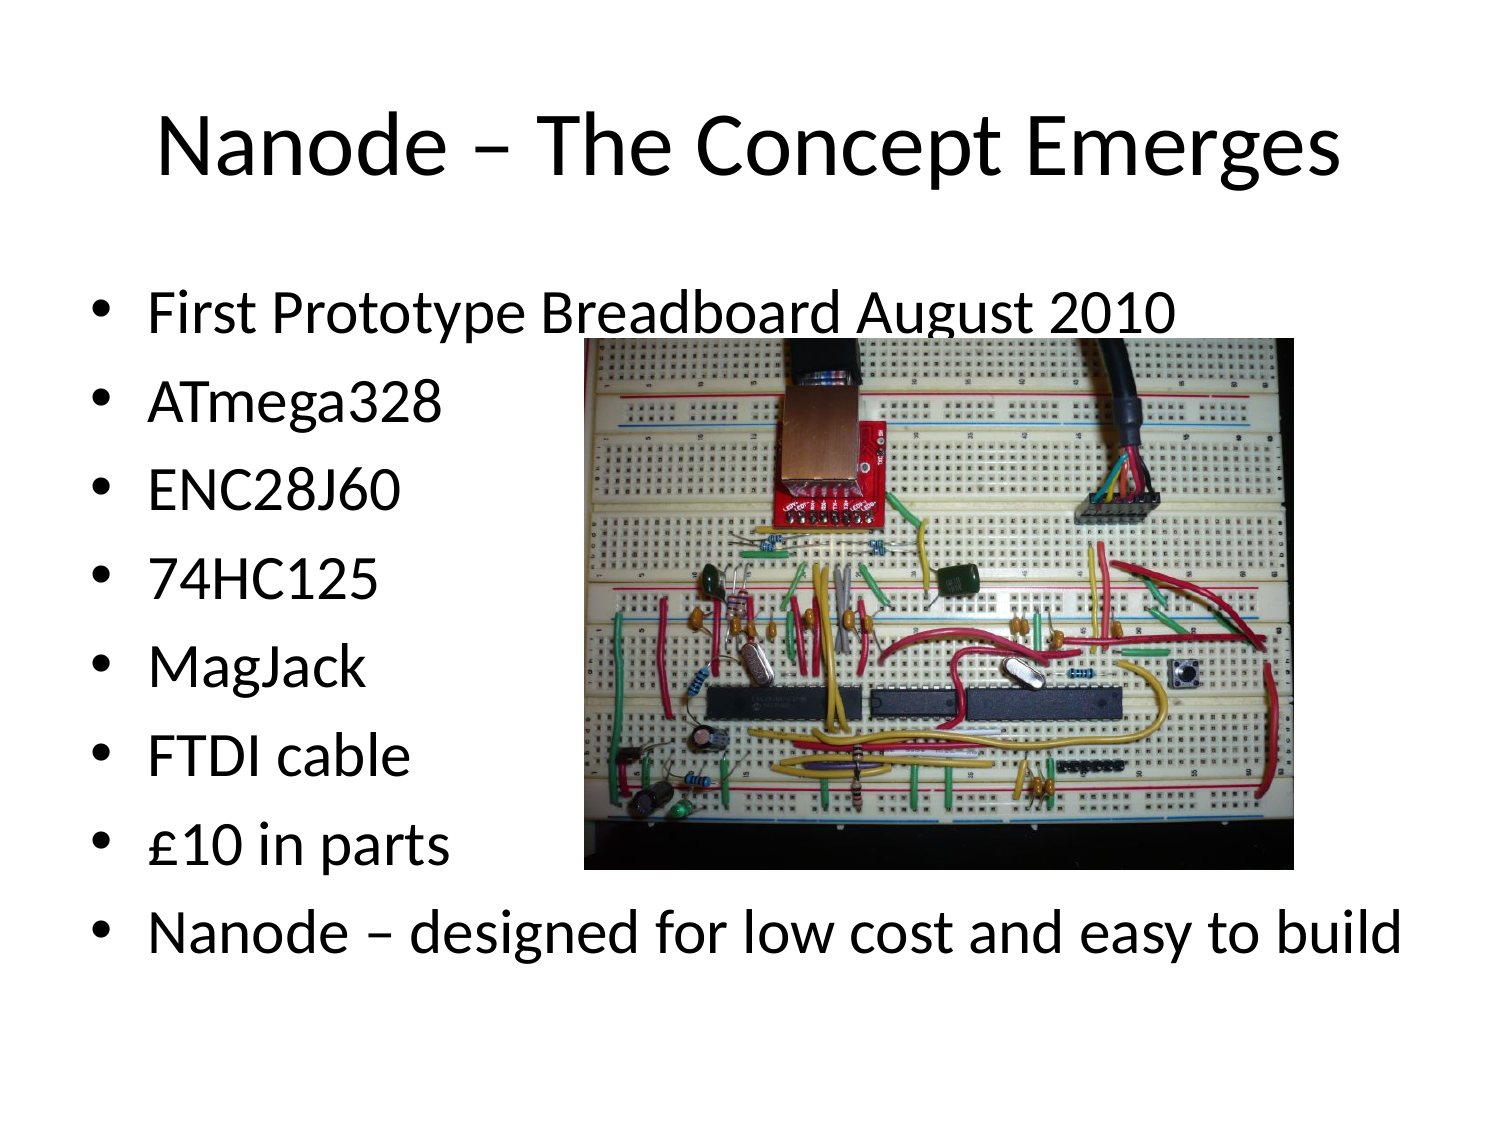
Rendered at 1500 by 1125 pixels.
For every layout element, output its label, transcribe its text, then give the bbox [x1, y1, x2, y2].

list First Prototype Breadboard August 2010 ATmega328 ENC28J60 74HC125 MagJack FTDI cable £10 in parts Nanode – designed for low cost and easy to build [75, 262, 1425, 1005]
title Nanode – The Concept Emerges [75, 45, 1425, 233]
picture [584, 337, 1294, 870]
